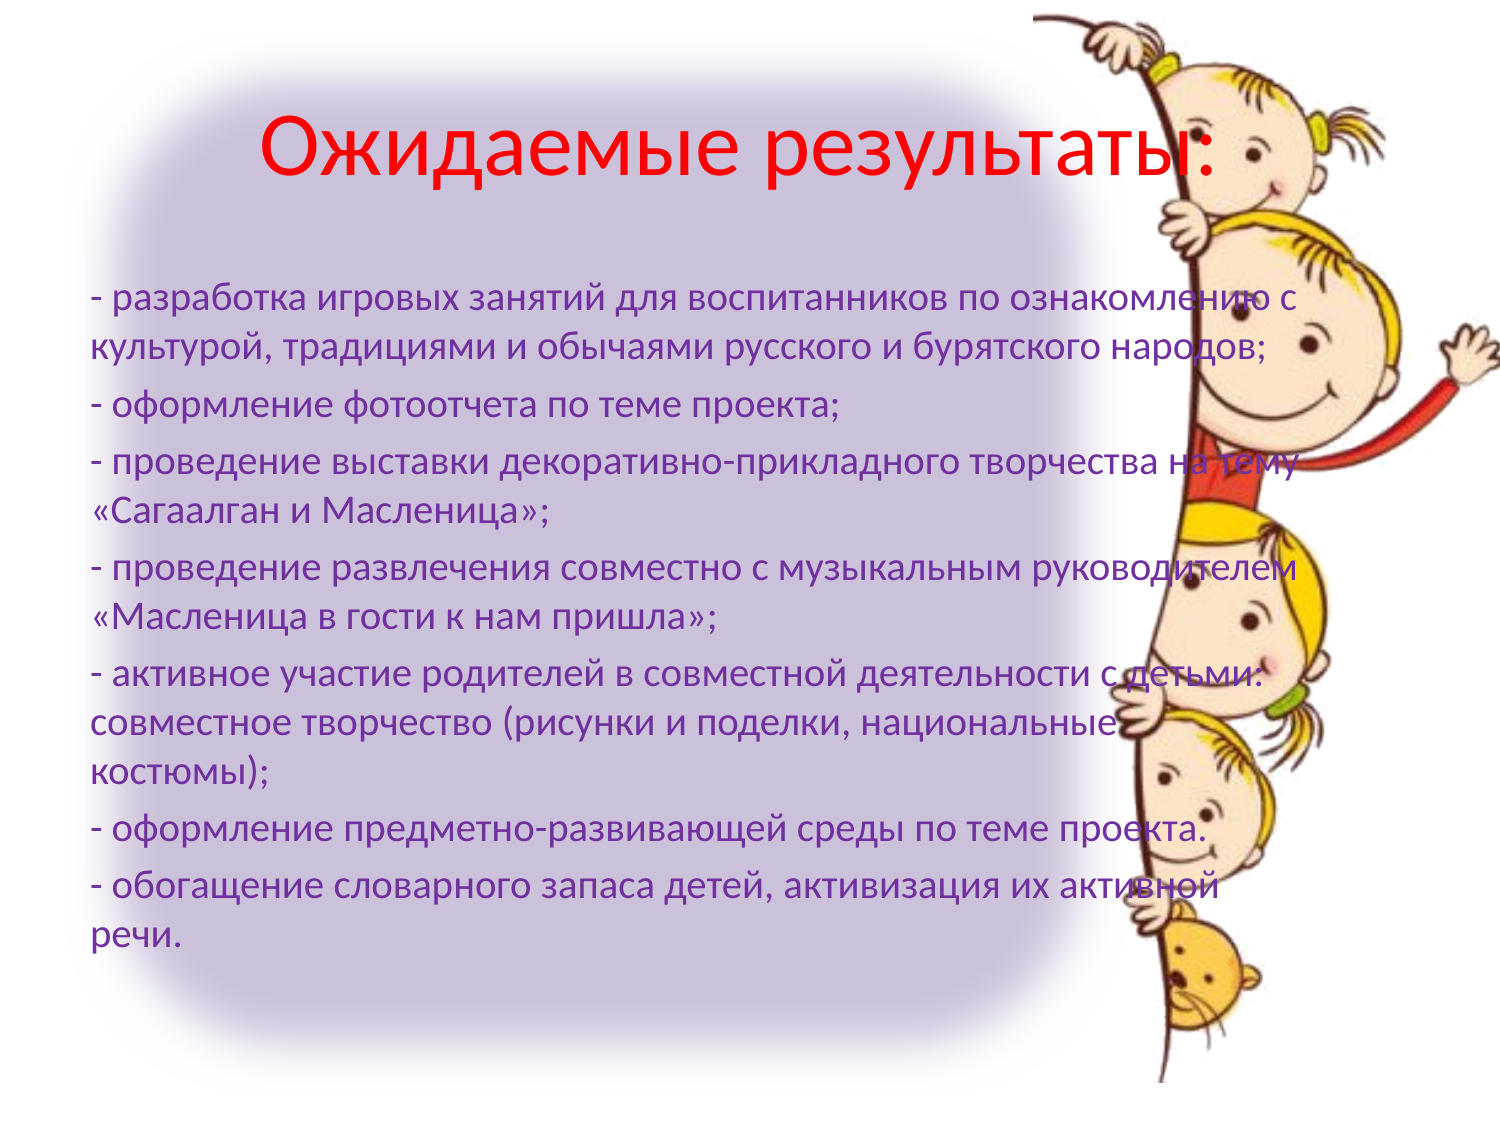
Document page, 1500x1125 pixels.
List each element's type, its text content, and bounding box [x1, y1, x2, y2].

picture [1033, 0, 1500, 1083]
list - разработка игровых занятий для воспитанников по ознакомлению с культурой, традициями и обычаями русского и бурятского народов; - оформление фотоотчета по теме проекта; - проведение выставки декоративно-прикладного творчества на тему «Сагаалган и Масленица»; - проведение развлечения совместно с музыкальным руководителем «Масленица в гости к нам пришла»; - активное участие родителей в совместной деятельности с детьми: совместное творчество (рисунки и поделки, национальные костюмы); - оформление предметно-развивающей среды по теме проекта. - обогащение словарного запаса детей, активизация их активной речи. [75, 262, 1317, 1005]
title Ожидаемые результаты: [75, 45, 1425, 233]
